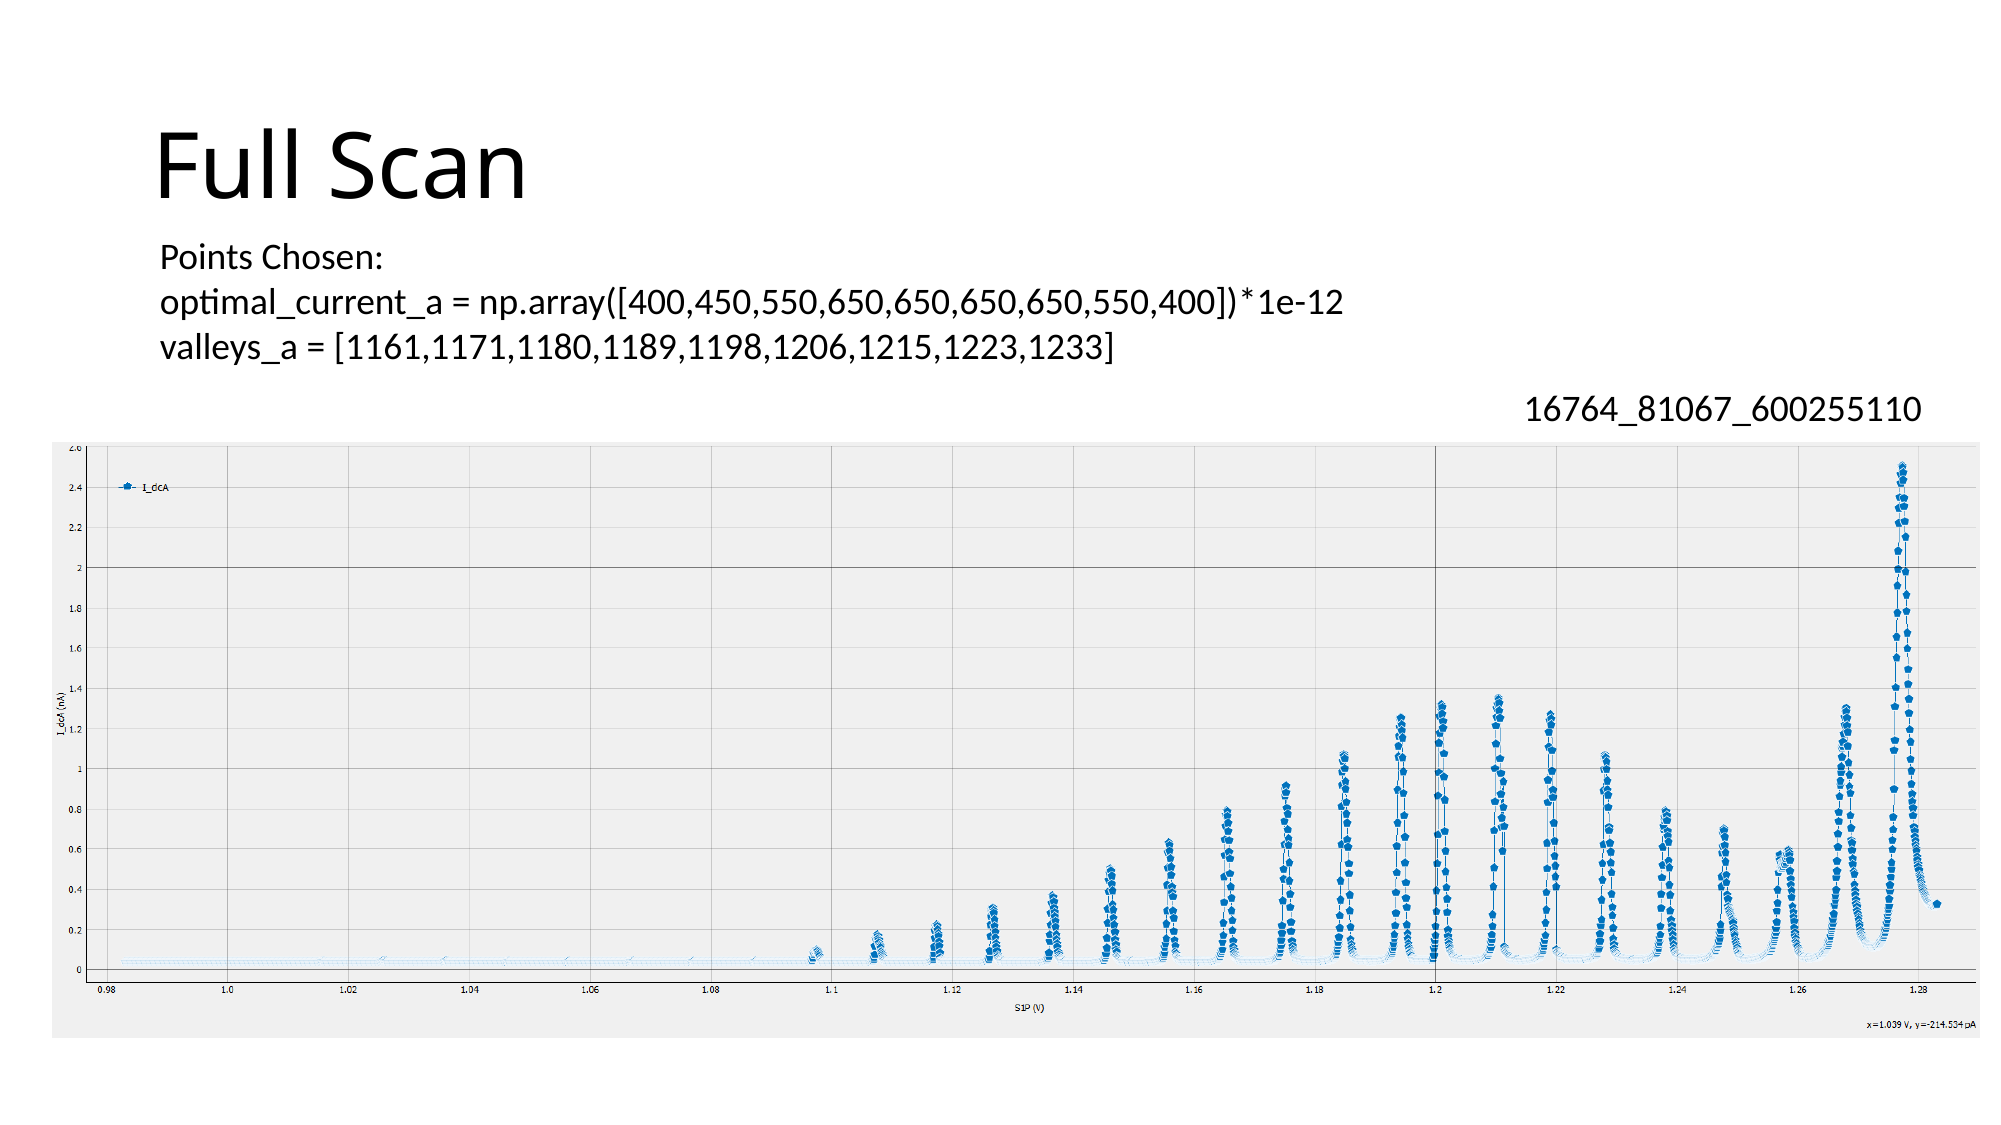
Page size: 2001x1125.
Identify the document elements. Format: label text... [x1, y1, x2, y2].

title Full Scan [137, 59, 1863, 278]
text_box 16764_81067_600255110 [1508, 376, 1937, 437]
text_box Points Chosen: optimal_current_a = np.array([400,450,550,650,650,650,650,550,400])*1e-12 valleys_a = [1161,1171,1180,1189,1198,1206,1215,1223,1233] [145, 224, 1785, 375]
picture [52, 442, 1980, 1038]
